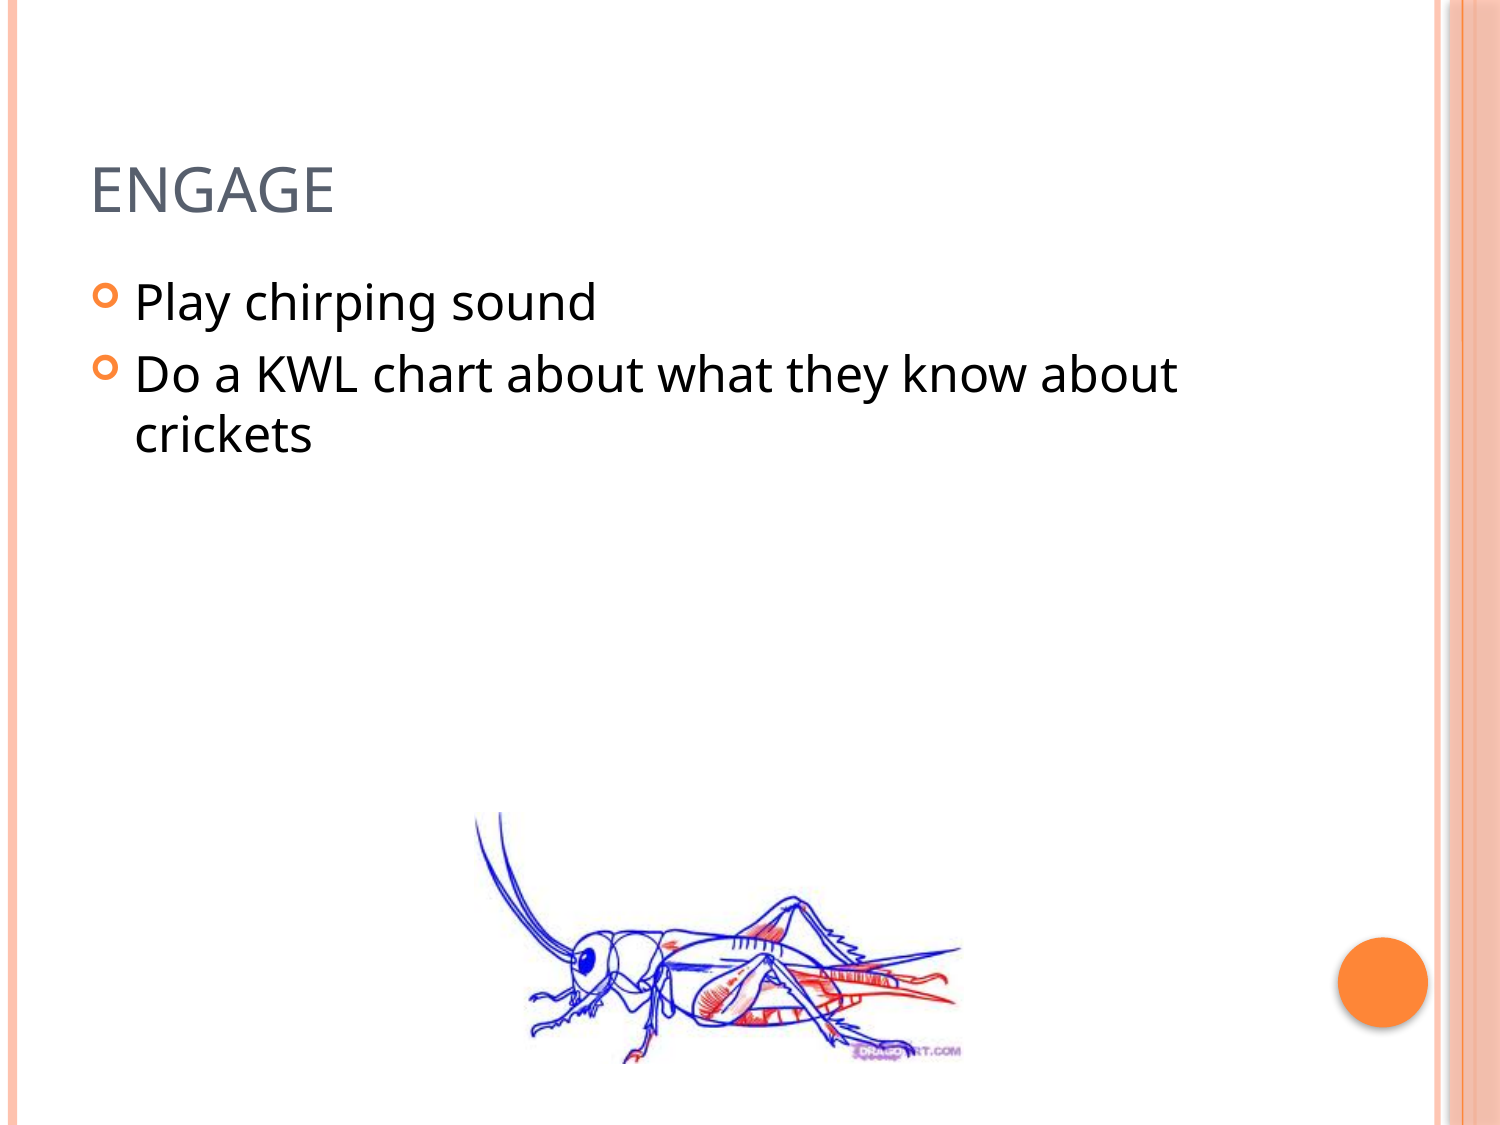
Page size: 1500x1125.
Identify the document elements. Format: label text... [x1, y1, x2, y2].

picture [474, 811, 965, 1065]
title Engage [75, 45, 1300, 233]
list Play chirping sound Do a KWL chart about what they know about crickets [75, 262, 1300, 1062]
